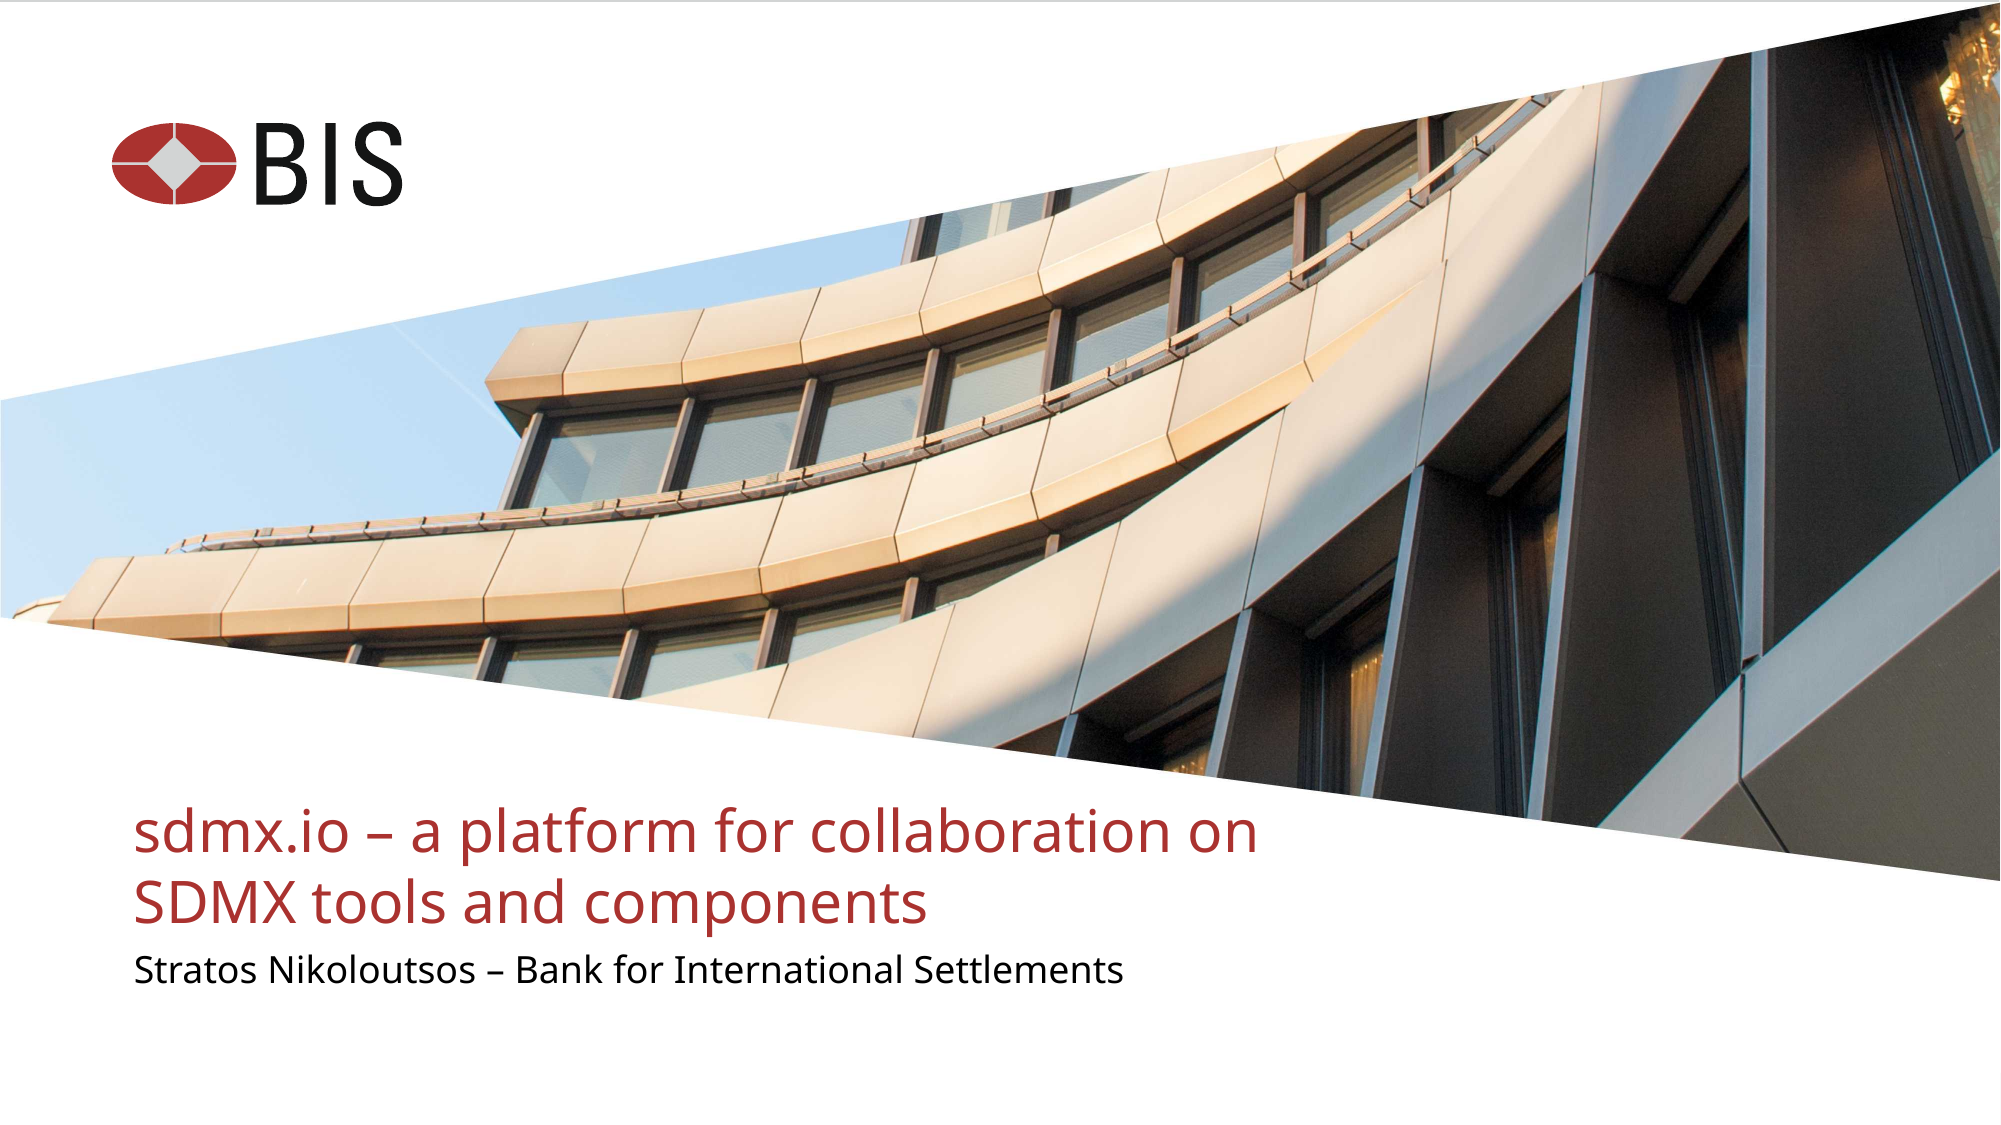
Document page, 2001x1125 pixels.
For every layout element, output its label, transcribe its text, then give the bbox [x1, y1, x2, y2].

subtitle Stratos Nikoloutsos – Bank for International Settlements [133, 941, 1355, 1049]
title sdmx.io – a platform for collaboration on SDMX tools and components [133, 794, 1355, 936]
picture [0, 2, 2001, 1125]
